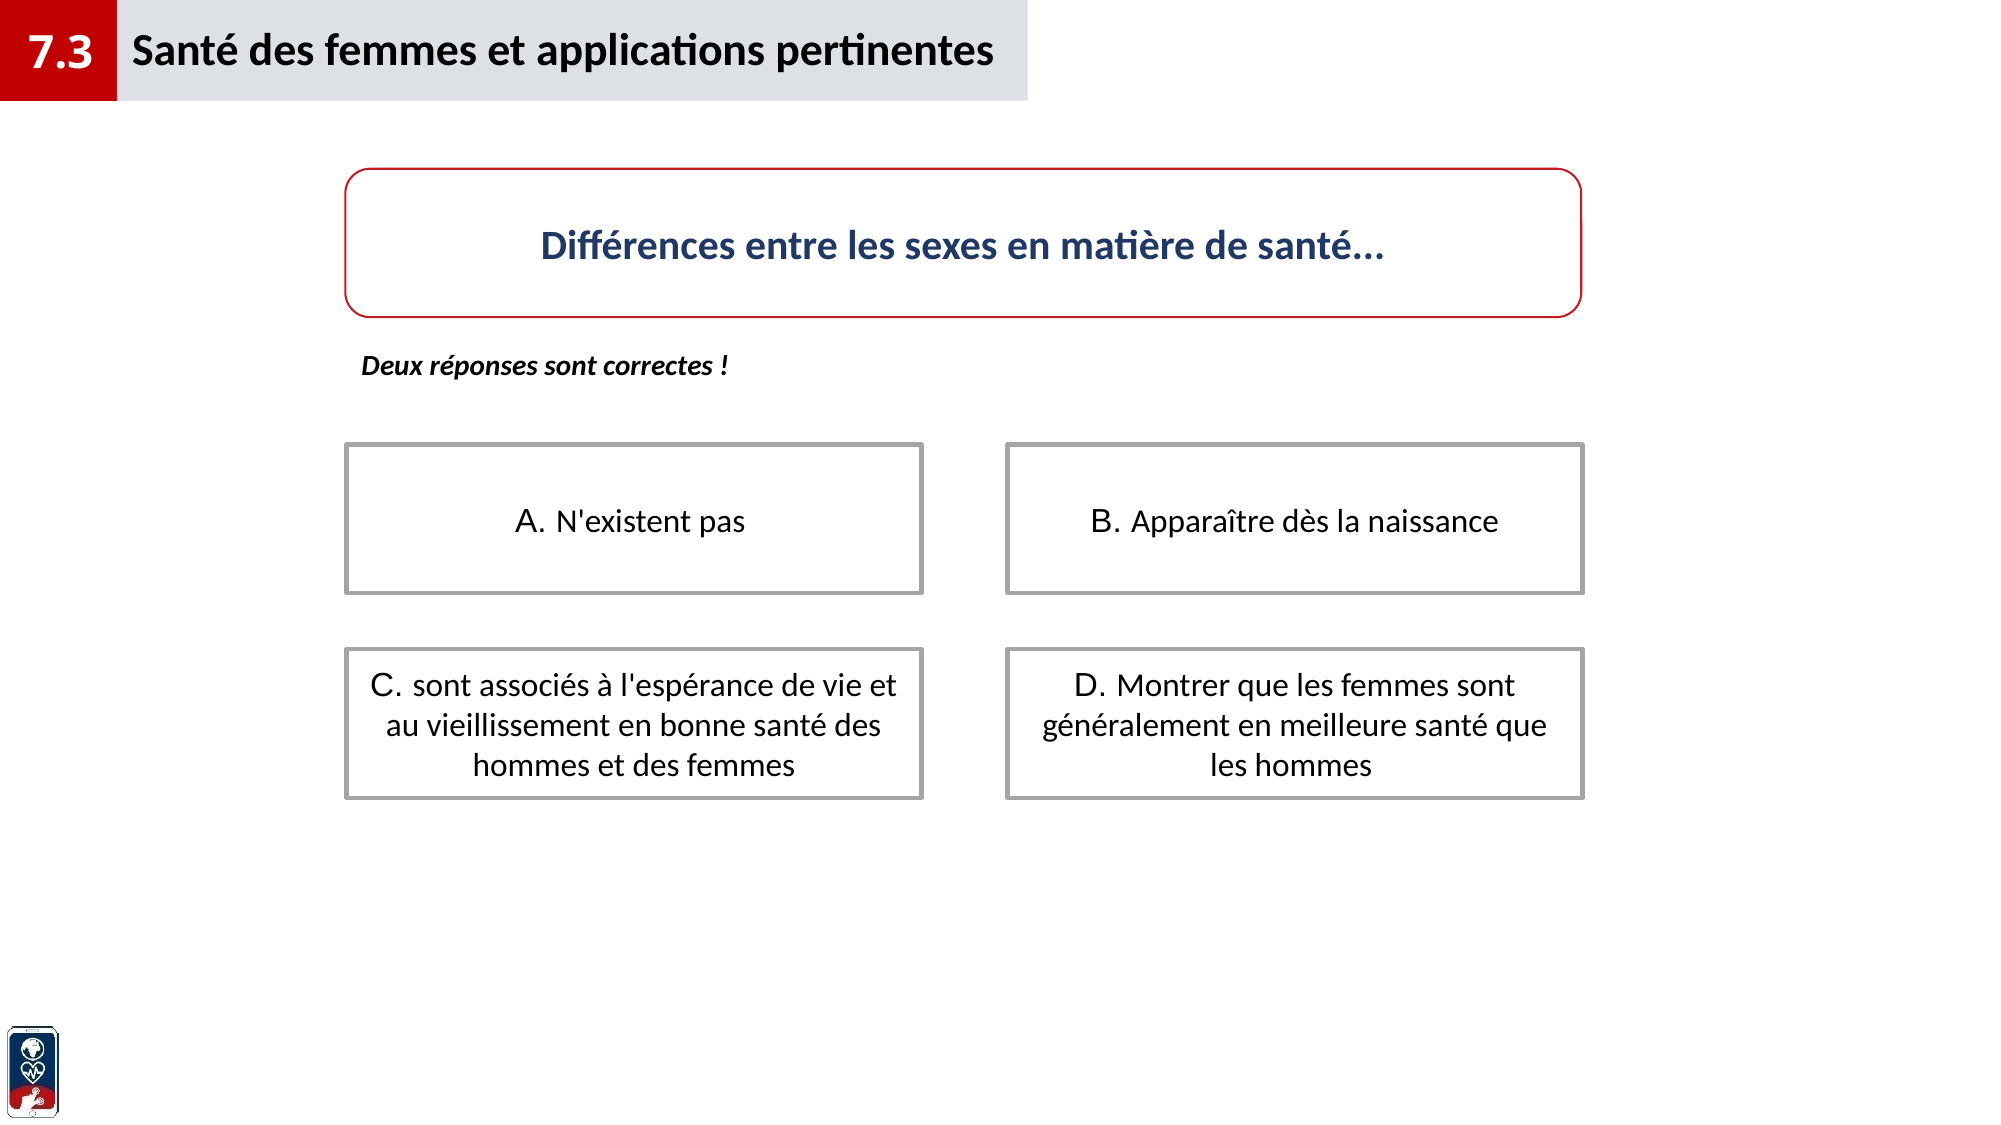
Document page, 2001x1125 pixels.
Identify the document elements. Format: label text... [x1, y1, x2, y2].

picture [7, 1026, 59, 1118]
text_box D. Montrer que les femmes sont généralement en meilleure santé que les hommes [1005, 647, 1585, 800]
text_box [0, 0, 116, 101]
text_box Différences entre les sexes en matière de santé... [345, 168, 1582, 318]
text_box Deux réponses sont correctes ! [346, 338, 883, 389]
text_box A. N'existent pas [344, 442, 924, 595]
text_box C. sont associés à l'espérance de vie et au vieillissement en bonne santé des hommes et des femmes [344, 647, 924, 800]
text_box B. Apparaître dès la naissance [1005, 442, 1585, 595]
text_box Santé des femmes et applications pertinentes [116, 0, 1028, 101]
text_box 7.3 [13, 14, 117, 86]
